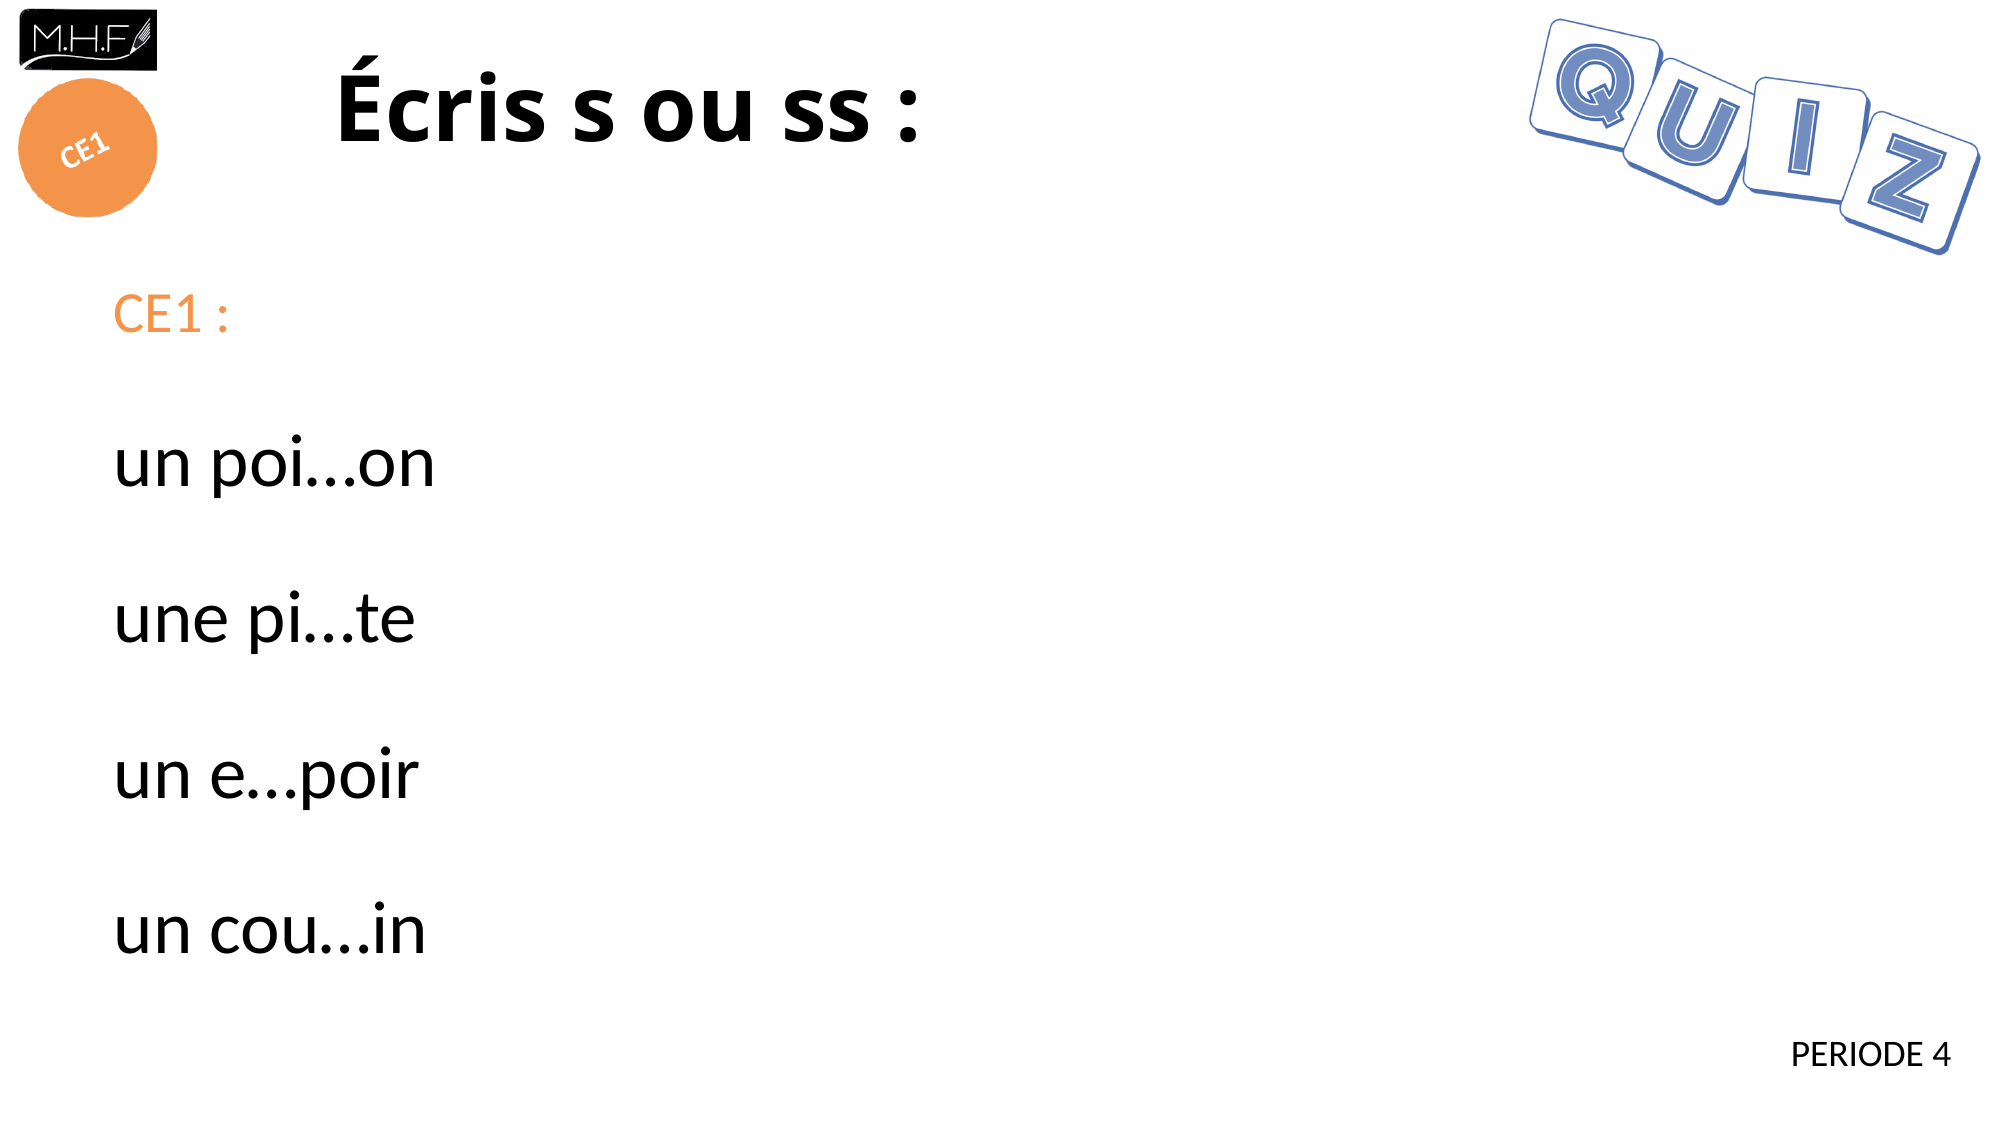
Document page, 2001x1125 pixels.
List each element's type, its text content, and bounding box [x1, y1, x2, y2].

list CE1 : un poi…on une pi…te un e…poir un cou…in [98, 275, 909, 989]
picture [1527, 24, 1978, 250]
picture [16, 7, 157, 74]
title Écris s ou ss : [318, 3, 1865, 221]
text_box PERIODE 4 [1362, 1021, 1967, 1125]
picture [18, 78, 157, 218]
